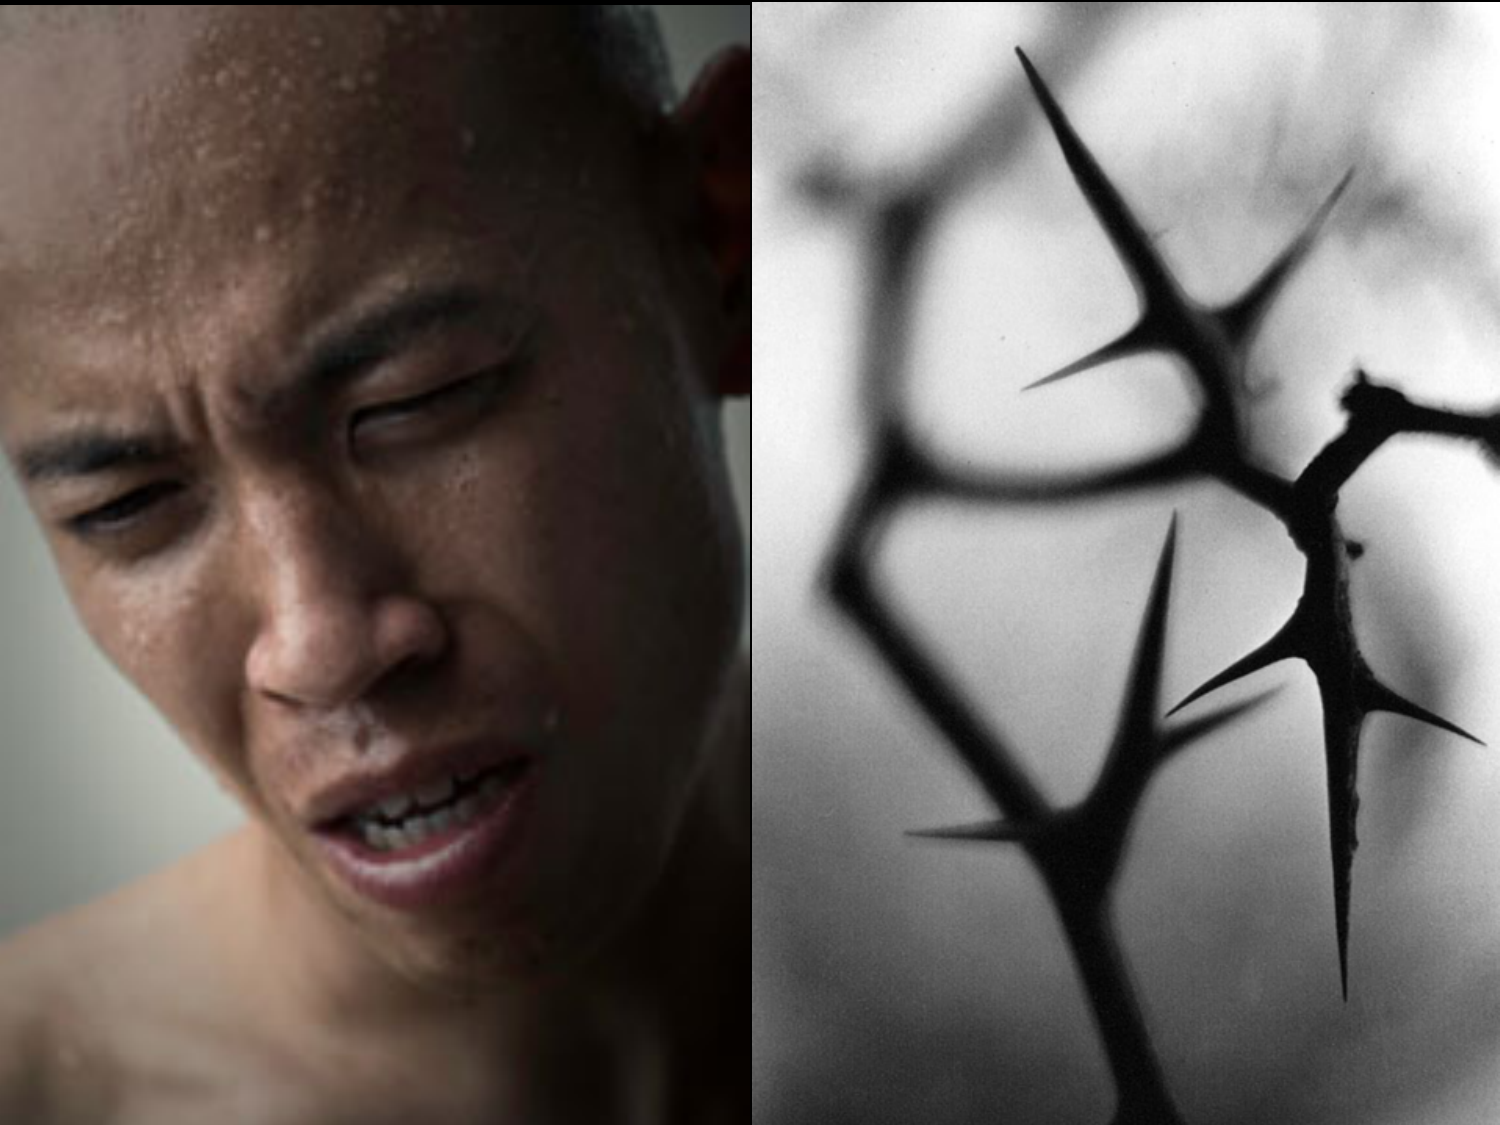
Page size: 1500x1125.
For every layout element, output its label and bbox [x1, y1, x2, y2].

picture [0, 4, 751, 1125]
list [751, 2, 1500, 1125]
